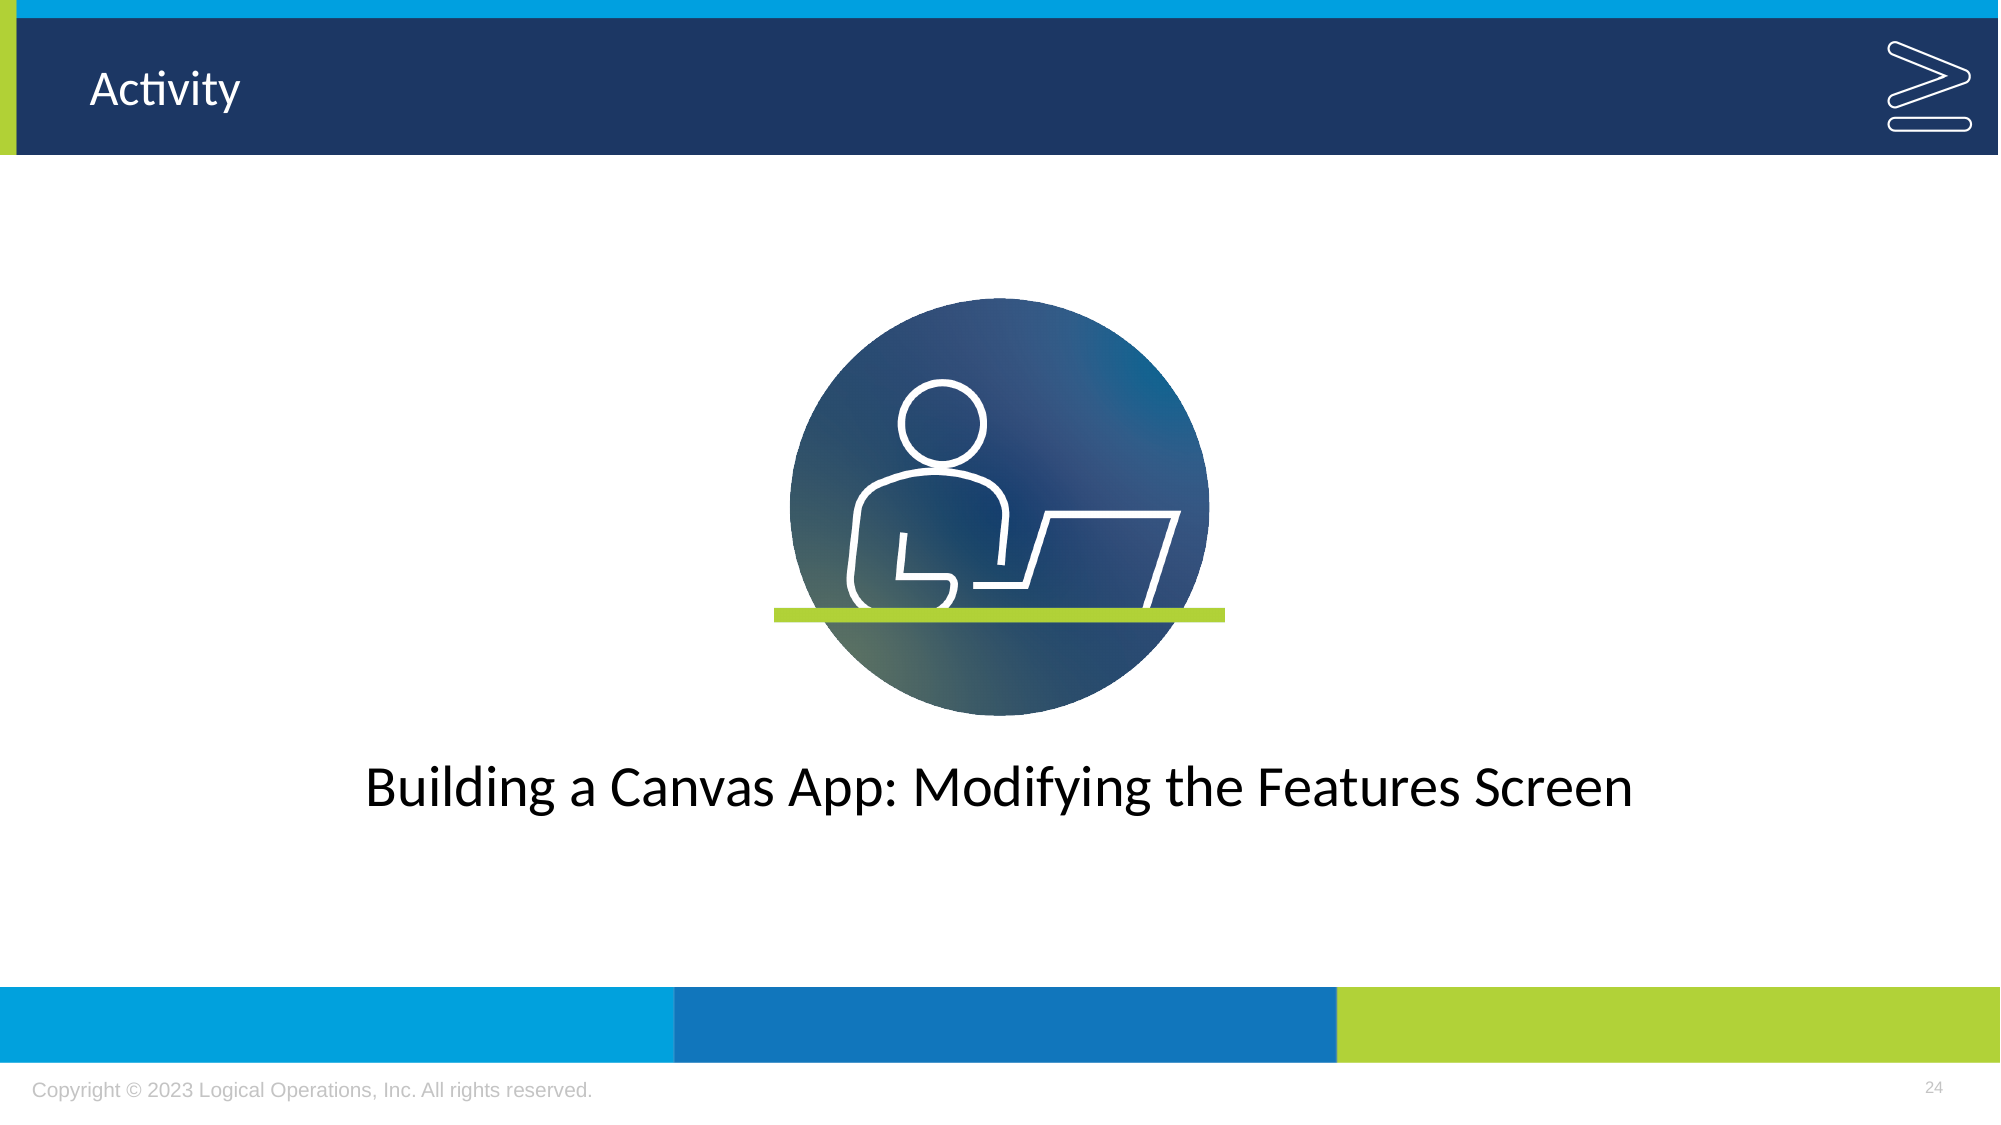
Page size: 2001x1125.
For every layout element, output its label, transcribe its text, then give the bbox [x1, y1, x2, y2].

list Building a Canvas App: Modifying the Features Screen [125, 740, 1875, 841]
picture [0, 0, 1998, 155]
slide_number 24 [1491, 1057, 1959, 1118]
picture [674, 987, 2000, 1063]
picture [774, 298, 1225, 716]
